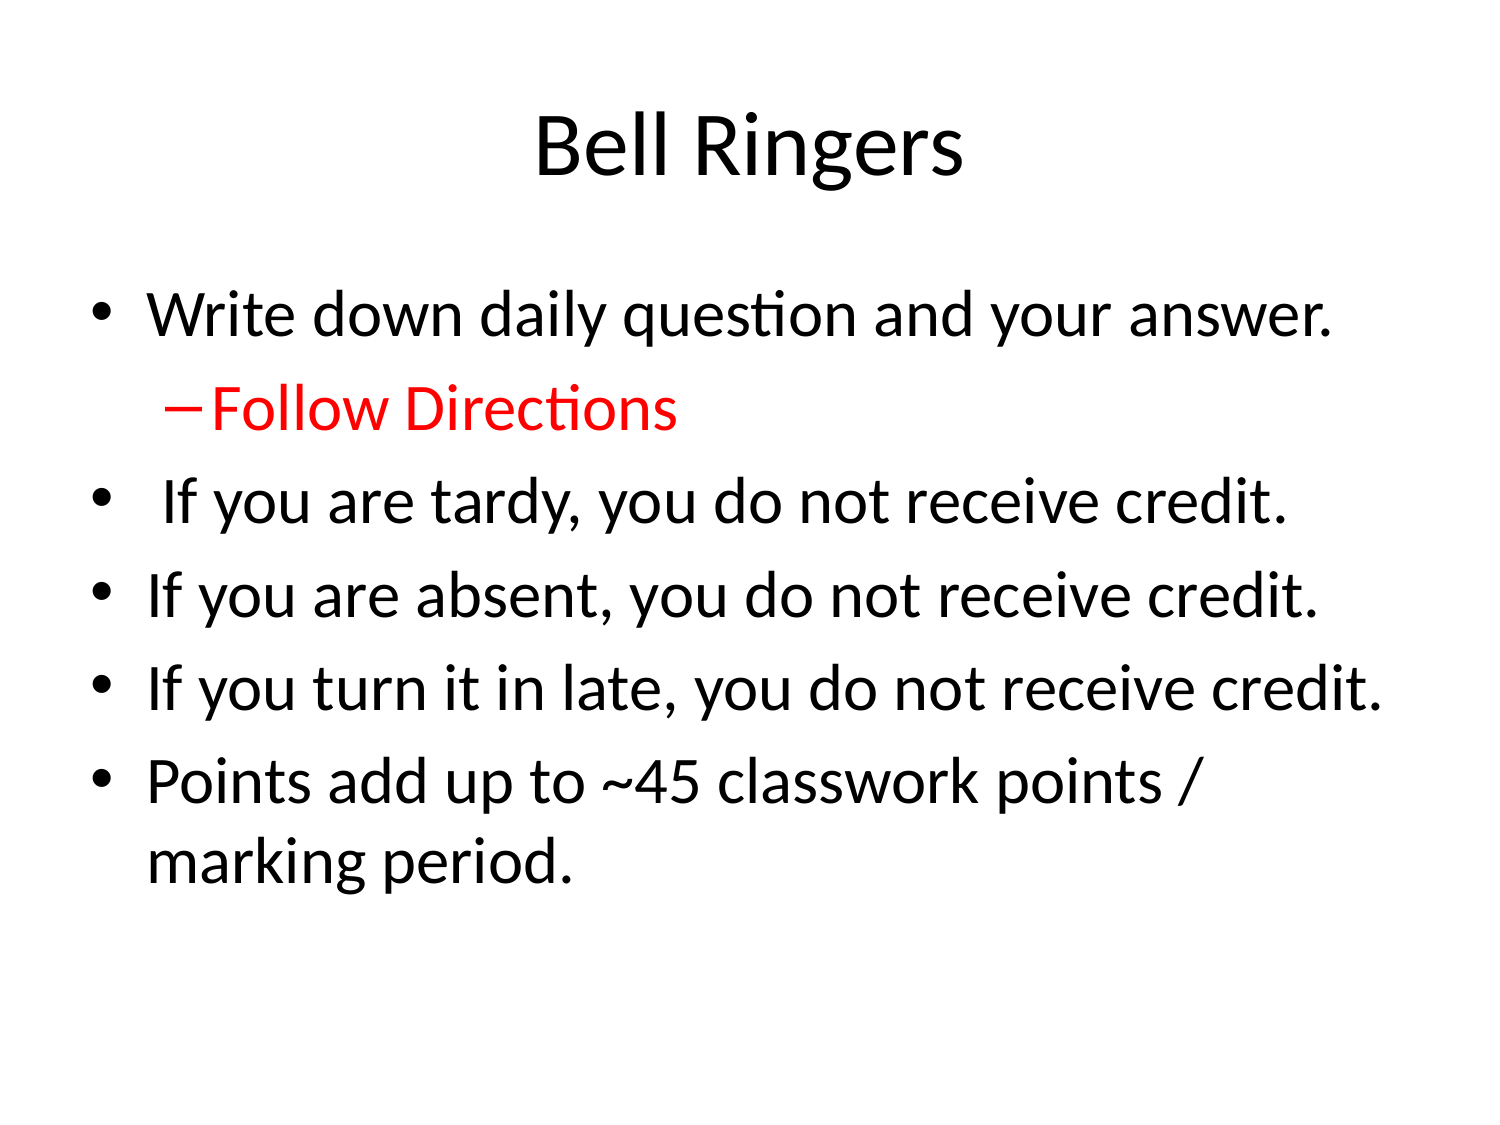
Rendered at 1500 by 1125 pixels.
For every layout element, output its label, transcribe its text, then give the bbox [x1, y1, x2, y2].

list Write down daily question and your answer. Follow Directions If you are tardy, you do not receive credit. If you are absent, you do not receive credit. If you turn it in late, you do not receive credit. Points add up to ~45 classwork points / marking period. [75, 262, 1425, 1005]
title Bell Ringers [75, 45, 1425, 233]
